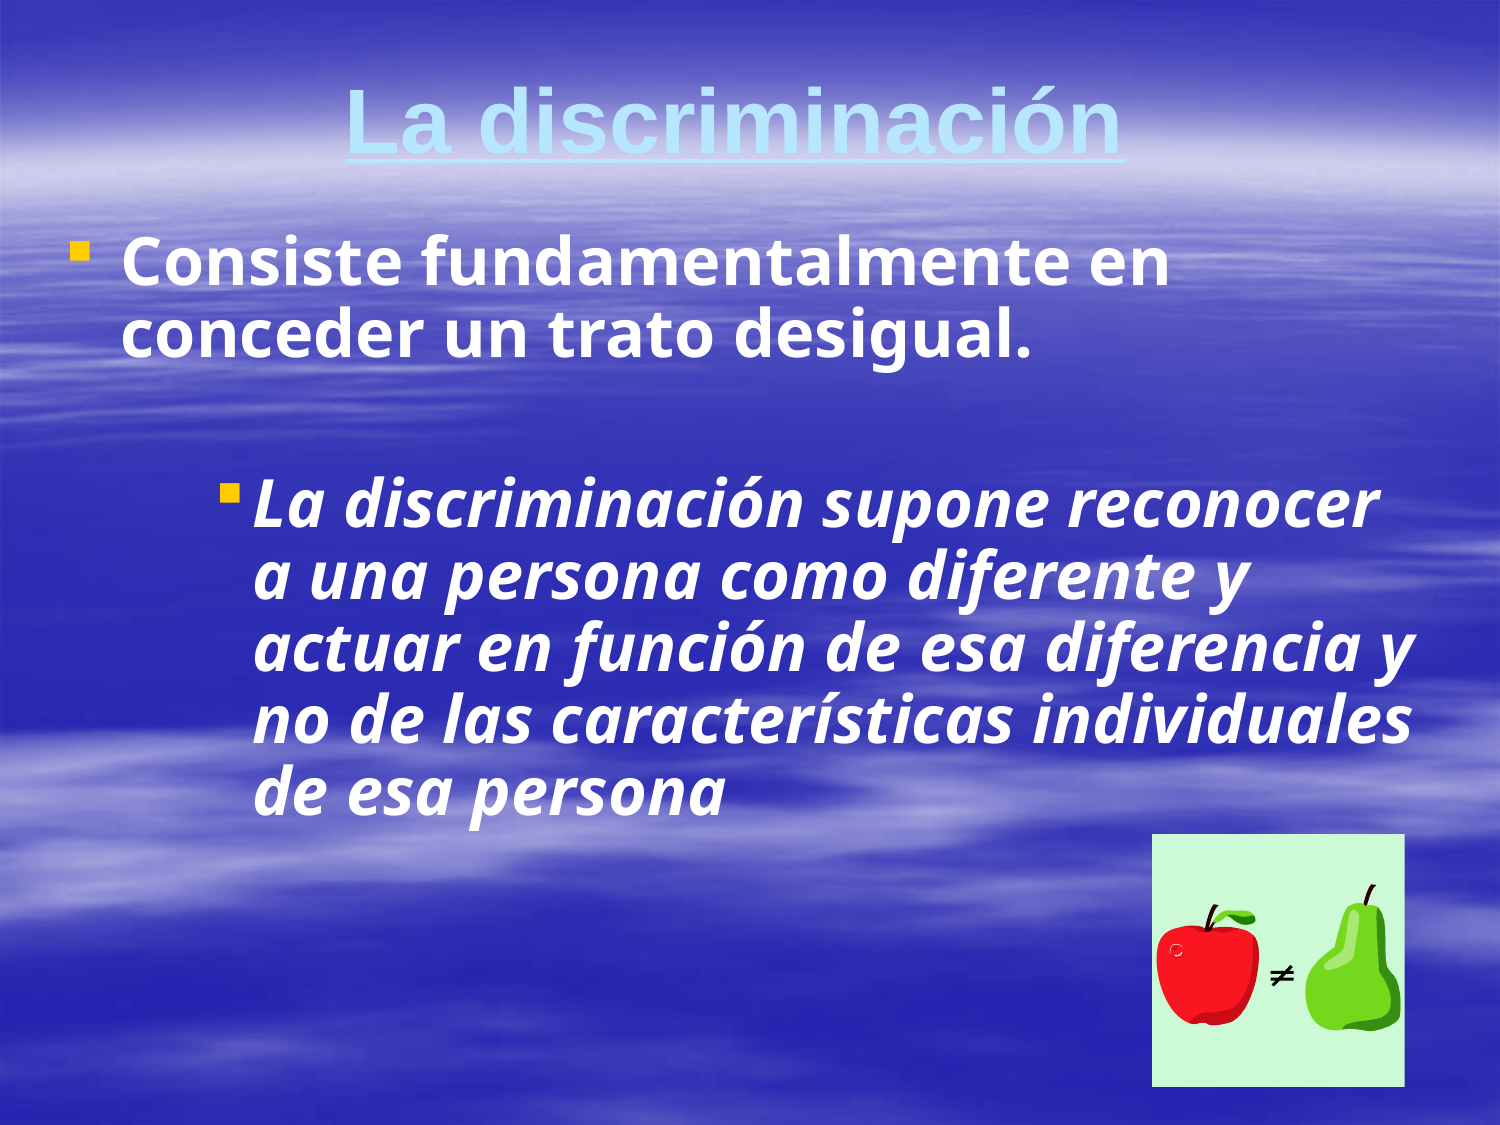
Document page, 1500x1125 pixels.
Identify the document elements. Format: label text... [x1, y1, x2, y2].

picture [1151, 833, 1405, 1088]
title La discriminación [49, 37, 1446, 197]
list Consiste fundamentalmente en conceder un trato desigual. La discriminación supone reconocer a una persona como diferente y actuar en función de esa diferencia y no de las características individuales de esa persona [49, 219, 1451, 847]
